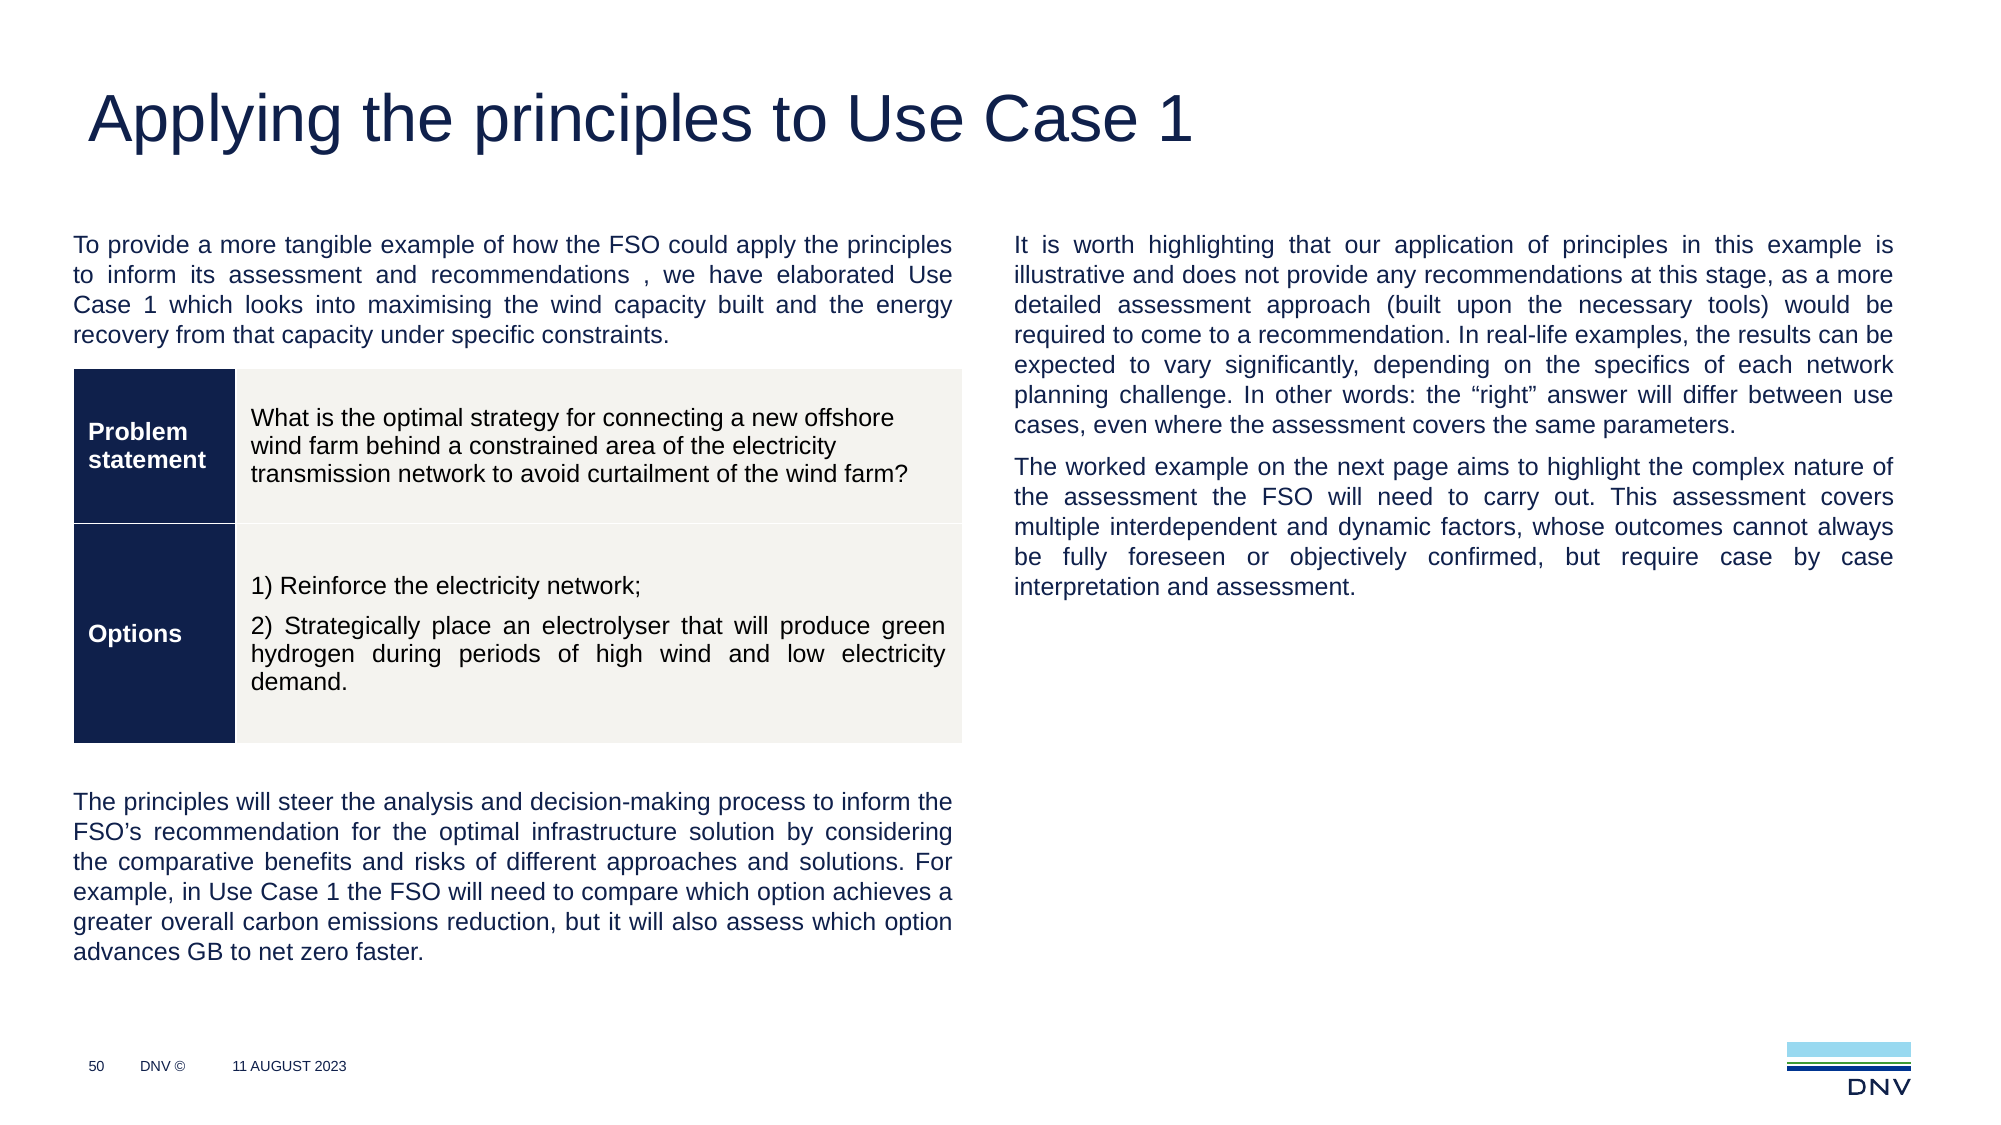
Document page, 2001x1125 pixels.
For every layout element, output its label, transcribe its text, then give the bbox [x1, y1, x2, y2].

title Applying the principles to Use Case 1 [88, 88, 1912, 174]
list To provide a more tangible example of how the FSO could apply the principles to inform its assessment and recommendations , we have elaborated Use Case 1 which looks into maximising the wind capacity built and the energy recovery from that capacity under specific constraints. The principles will steer the analysis and decision-making process to inform the FSO’s recommendation for the optimal infrastructure solution by considering the comparative benefits and risks of different approaches and solutions. For example, in Use Case 1 the FSO will need to compare which option achieves a greater overall carbon emissions reduction, but it will also assess which option advances GB to net zero faster. It is worth highlighting that our application of principles in this example is illustrative and does not provide any recommendations at this stage, as a more detailed assessment approach (built upon the necessary tools) would be required to come to a recommendation. In real-life examples, the results can be expected to vary significantly, depending on the specifics of each network planning challenge. In other words: the “right” answer will differ between use cases, even where the assessment covers the same parameters. The worked example on the next page aims to highlight the complex nature of the assessment the FSO will need to carry out. This assessment covers multiple interdependent and dynamic factors, whose outcomes cannot always be fully foreseen or objectively confirmed, but require case by case interpretation and assessment. [73, 228, 1896, 992]
table_cell Options [74, 524, 235, 743]
slide_number 50 [88, 1056, 133, 1082]
table_header What is the optimal strategy for connecting a new offshore wind farm behind a constrained area of the electricity transmission network to avoid curtailment of the wind farm? [237, 369, 962, 523]
table_cell 1) Reinforce the electricity network; 2) Strategically place an electrolyser that will produce green hydrogen during periods of high wind and low electricity demand. [237, 524, 962, 743]
table_header Problem statement [74, 369, 235, 523]
